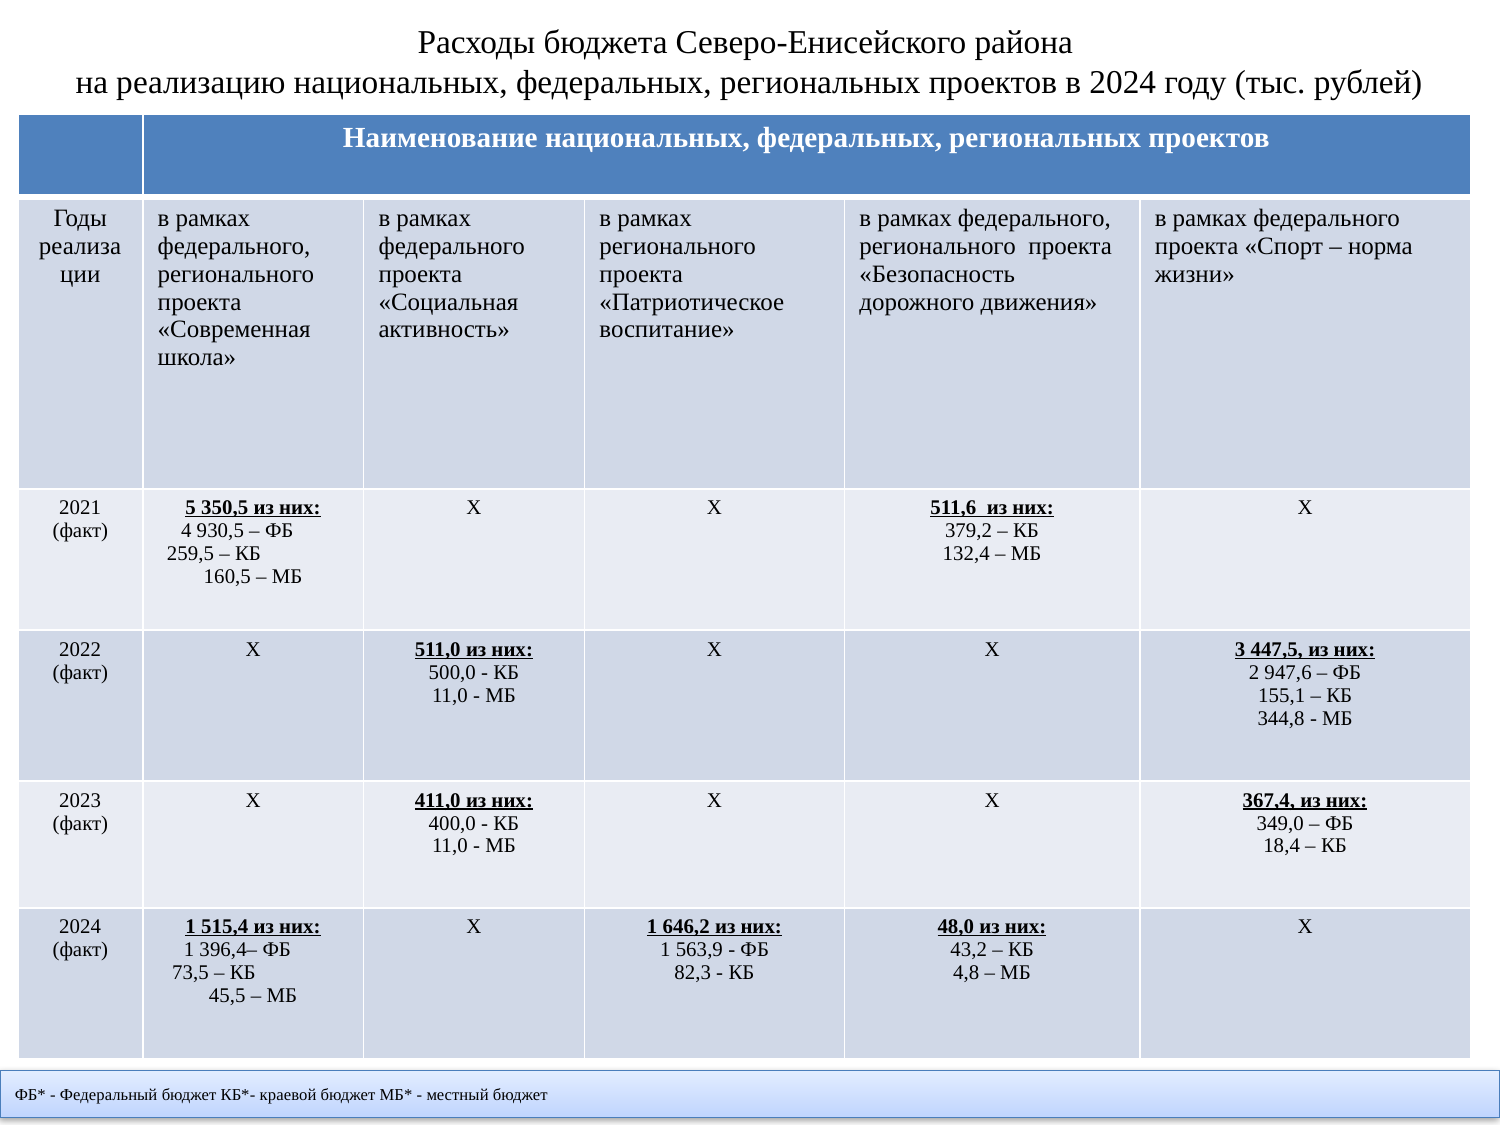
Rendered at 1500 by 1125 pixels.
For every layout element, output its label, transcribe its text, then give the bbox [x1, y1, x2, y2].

table_cell 2022 (факт) [19, 631, 142, 780]
table_cell 3 447,5, из них: 2 947,6 – ФБ 155,1 – КБ 344,8 - МБ [1141, 631, 1470, 780]
table_cell 48,0 из них: 43,2 – КБ 4,8 – МБ [845, 909, 1139, 1058]
table_cell 511,6 из них: 379,2 – КБ 132,4 – МБ [845, 490, 1139, 629]
table_cell Х [1141, 909, 1470, 1058]
table_cell Х [585, 631, 844, 780]
table_cell Годы реализации [19, 200, 142, 488]
table_cell в рамках федерального, регионального проекта «Безопасность дорожного движения» [845, 200, 1139, 488]
table_cell Х [364, 490, 584, 629]
table_cell Х [845, 782, 1139, 907]
table_cell Х [144, 782, 363, 907]
table_cell Х [364, 909, 584, 1058]
table_cell в рамках регионального проекта «Патриотическое воспитание» [585, 200, 844, 488]
table_cell 2021 (факт) [19, 490, 142, 629]
table_cell Х [144, 631, 363, 780]
table_cell 5 350,5 из них: 4 930,5 – ФБ 259,5 – КБ 160,5 – МБ [144, 490, 363, 629]
table_cell Х [585, 782, 844, 907]
table_cell 511,0 из них: 500,0 - КБ 11,0 - МБ [364, 631, 584, 780]
table_cell 411,0 из них: 400,0 - КБ 11,0 - МБ [364, 782, 584, 907]
table_cell 1 646,2 из них: 1 563,9 - ФБ 82,3 - КБ [585, 909, 844, 1058]
text_box ФБ* - Федеральный бюджет КБ*- краевой бюджет МБ* - местный бюджет [0, 1070, 1500, 1118]
table_cell в рамках федерального проекта «Спорт – норма жизни» [1141, 200, 1470, 488]
table_cell Х [1141, 490, 1470, 629]
table_header [19, 115, 142, 194]
table_cell 1 515,4 из них: 1 396,4– ФБ 73,5 – КБ 45,5 – МБ [144, 909, 363, 1058]
table_cell 2023 (факт) [19, 782, 142, 907]
table_cell в рамках федерального, регионального проекта «Современная школа» [144, 200, 363, 488]
table_header Наименование национальных, федеральных, региональных проектов [144, 115, 1470, 194]
table_cell 2024 (факт) [19, 909, 142, 1058]
table_cell Х [585, 490, 844, 629]
title Расходы бюджета Северо-Енисейского района на реализацию национальных, федеральных, региональных проектов в 2024 году (тыс. рублей) [11, 19, 1489, 102]
table_cell в рамках федерального проекта «Социальная активность» [364, 200, 584, 488]
table_cell Х [845, 631, 1139, 780]
table_cell 367,4, из них: 349,0 – ФБ 18,4 – КБ [1141, 782, 1470, 907]
